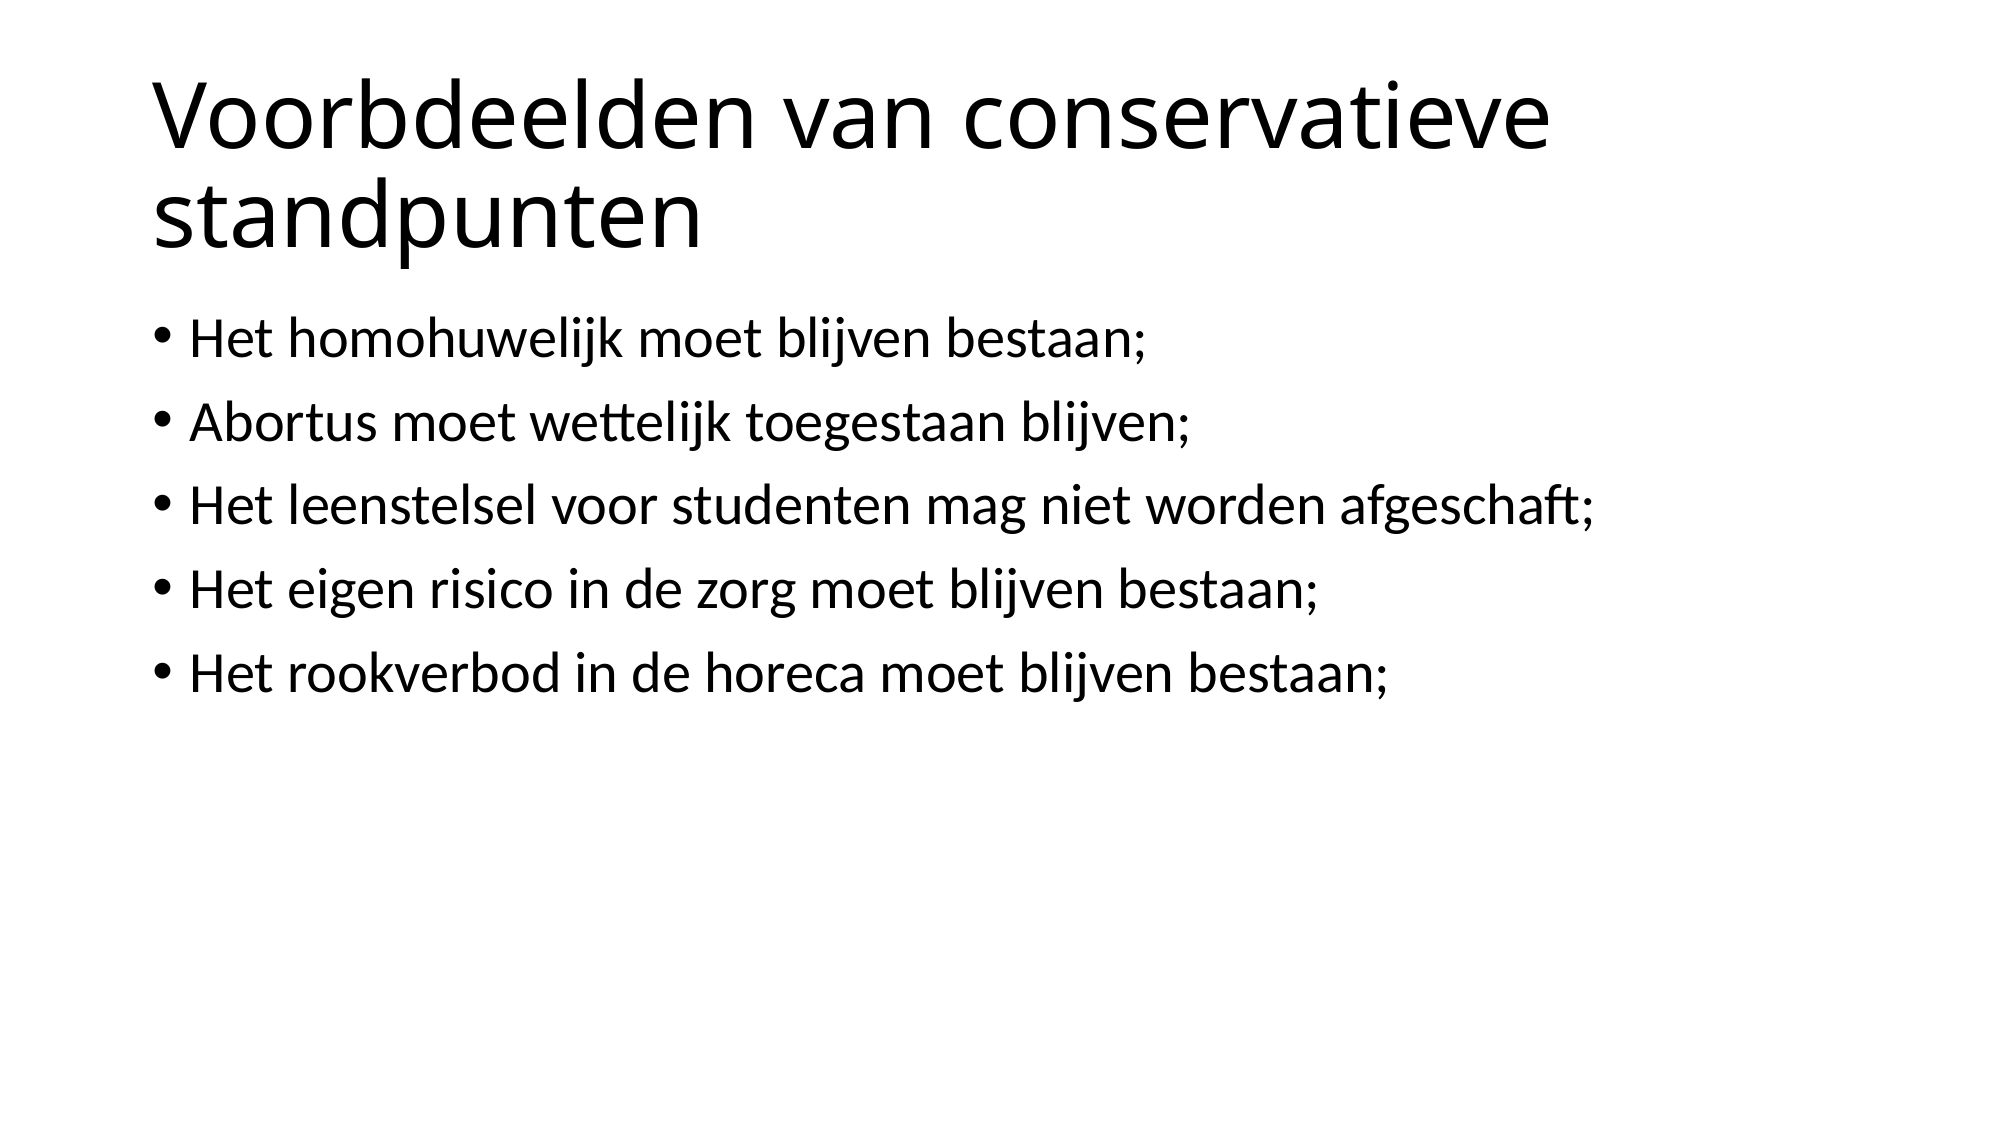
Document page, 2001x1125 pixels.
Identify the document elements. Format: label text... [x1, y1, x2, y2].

title Voorbdeelden van conservatieve standpunten [137, 59, 1863, 278]
list Het homohuwelijk moet blijven bestaan; Abortus moet wettelijk toegestaan blijven; Het leenstelsel voor studenten mag niet worden afgeschaft; Het eigen risico in de zorg moet blijven bestaan; Het rookverbod in de horeca moet blijven bestaan; [137, 299, 1863, 1014]
